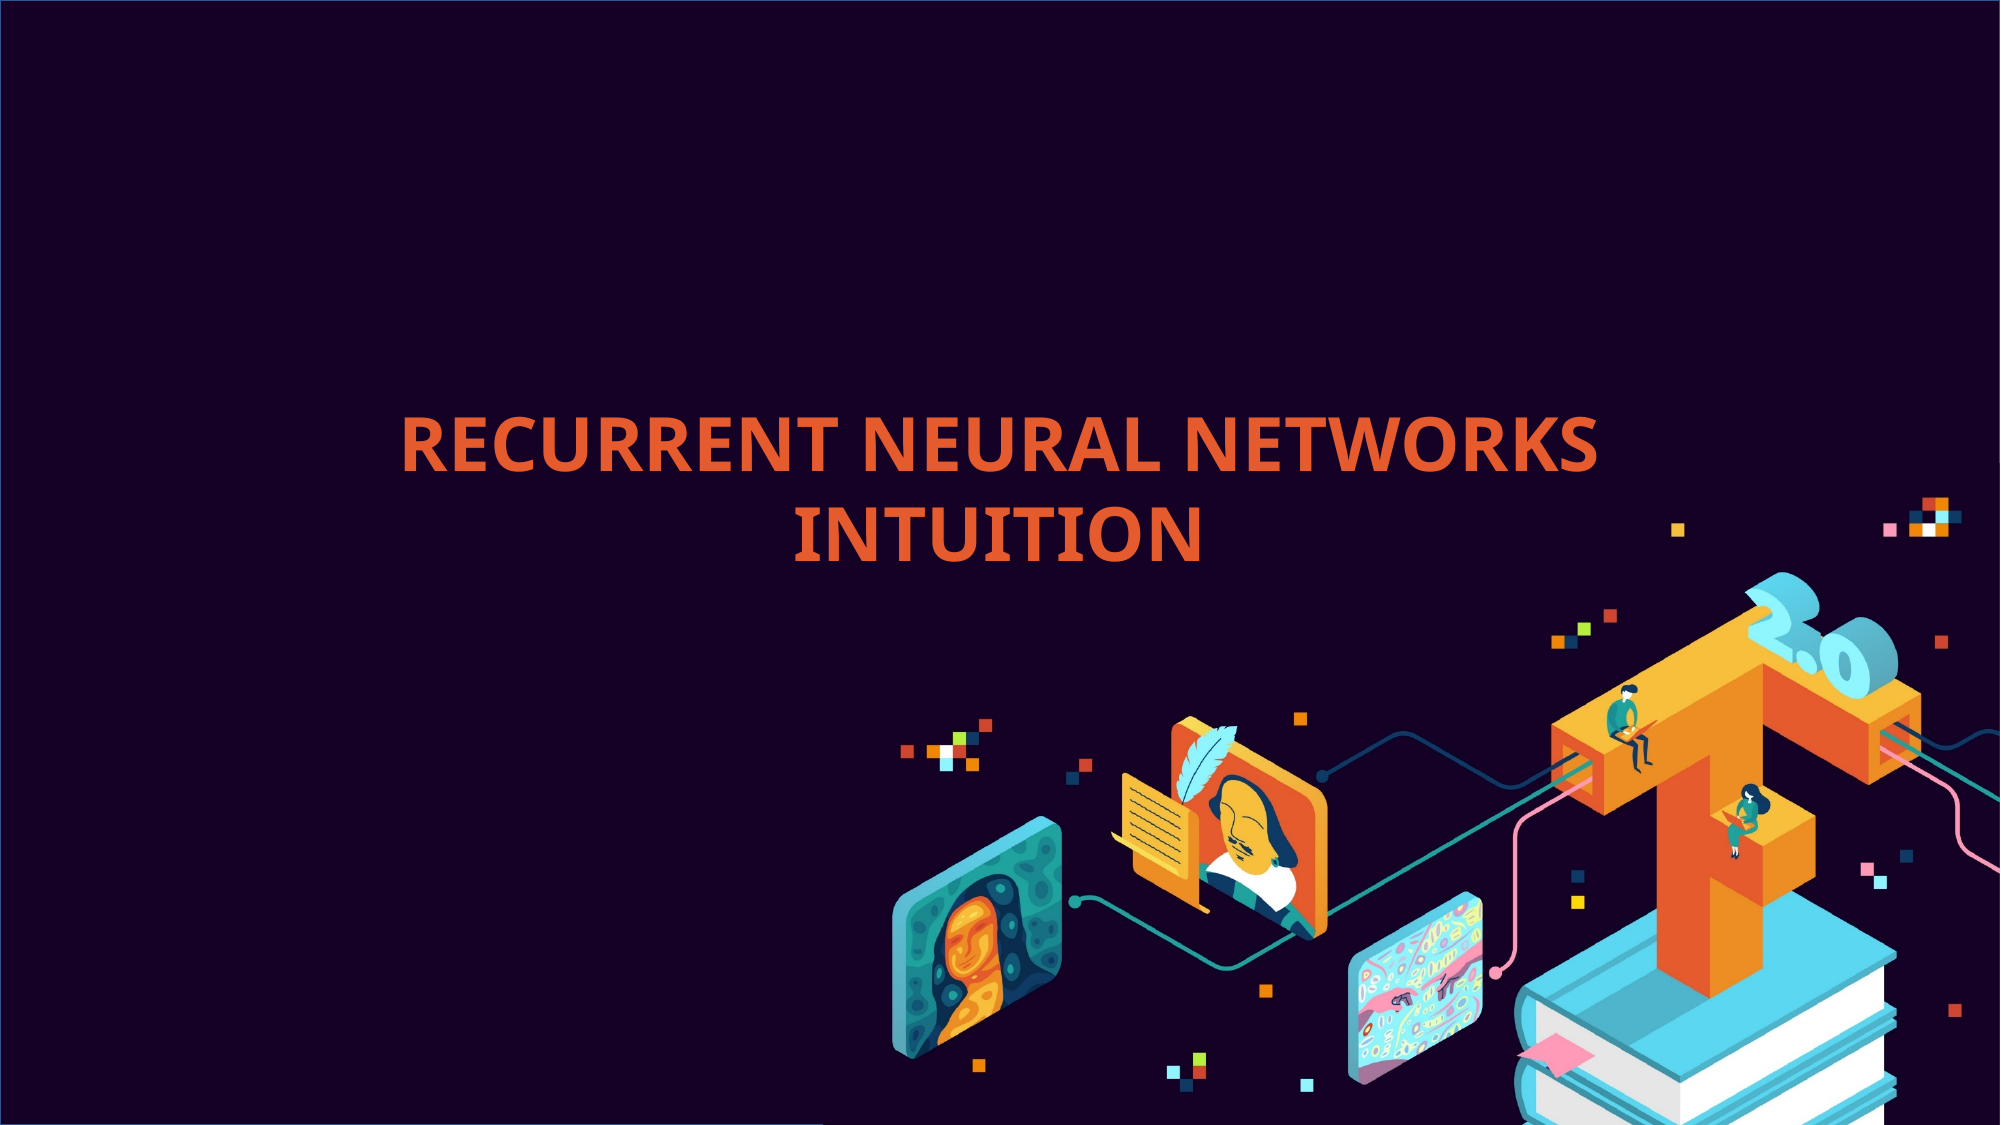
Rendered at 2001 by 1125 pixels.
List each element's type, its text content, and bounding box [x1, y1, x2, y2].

text_box [0, 0, 2000, 1125]
picture [823, 463, 2000, 1125]
text_box RECURRENT NEURAL NETWORKS INTUITION [193, 389, 1807, 584]
